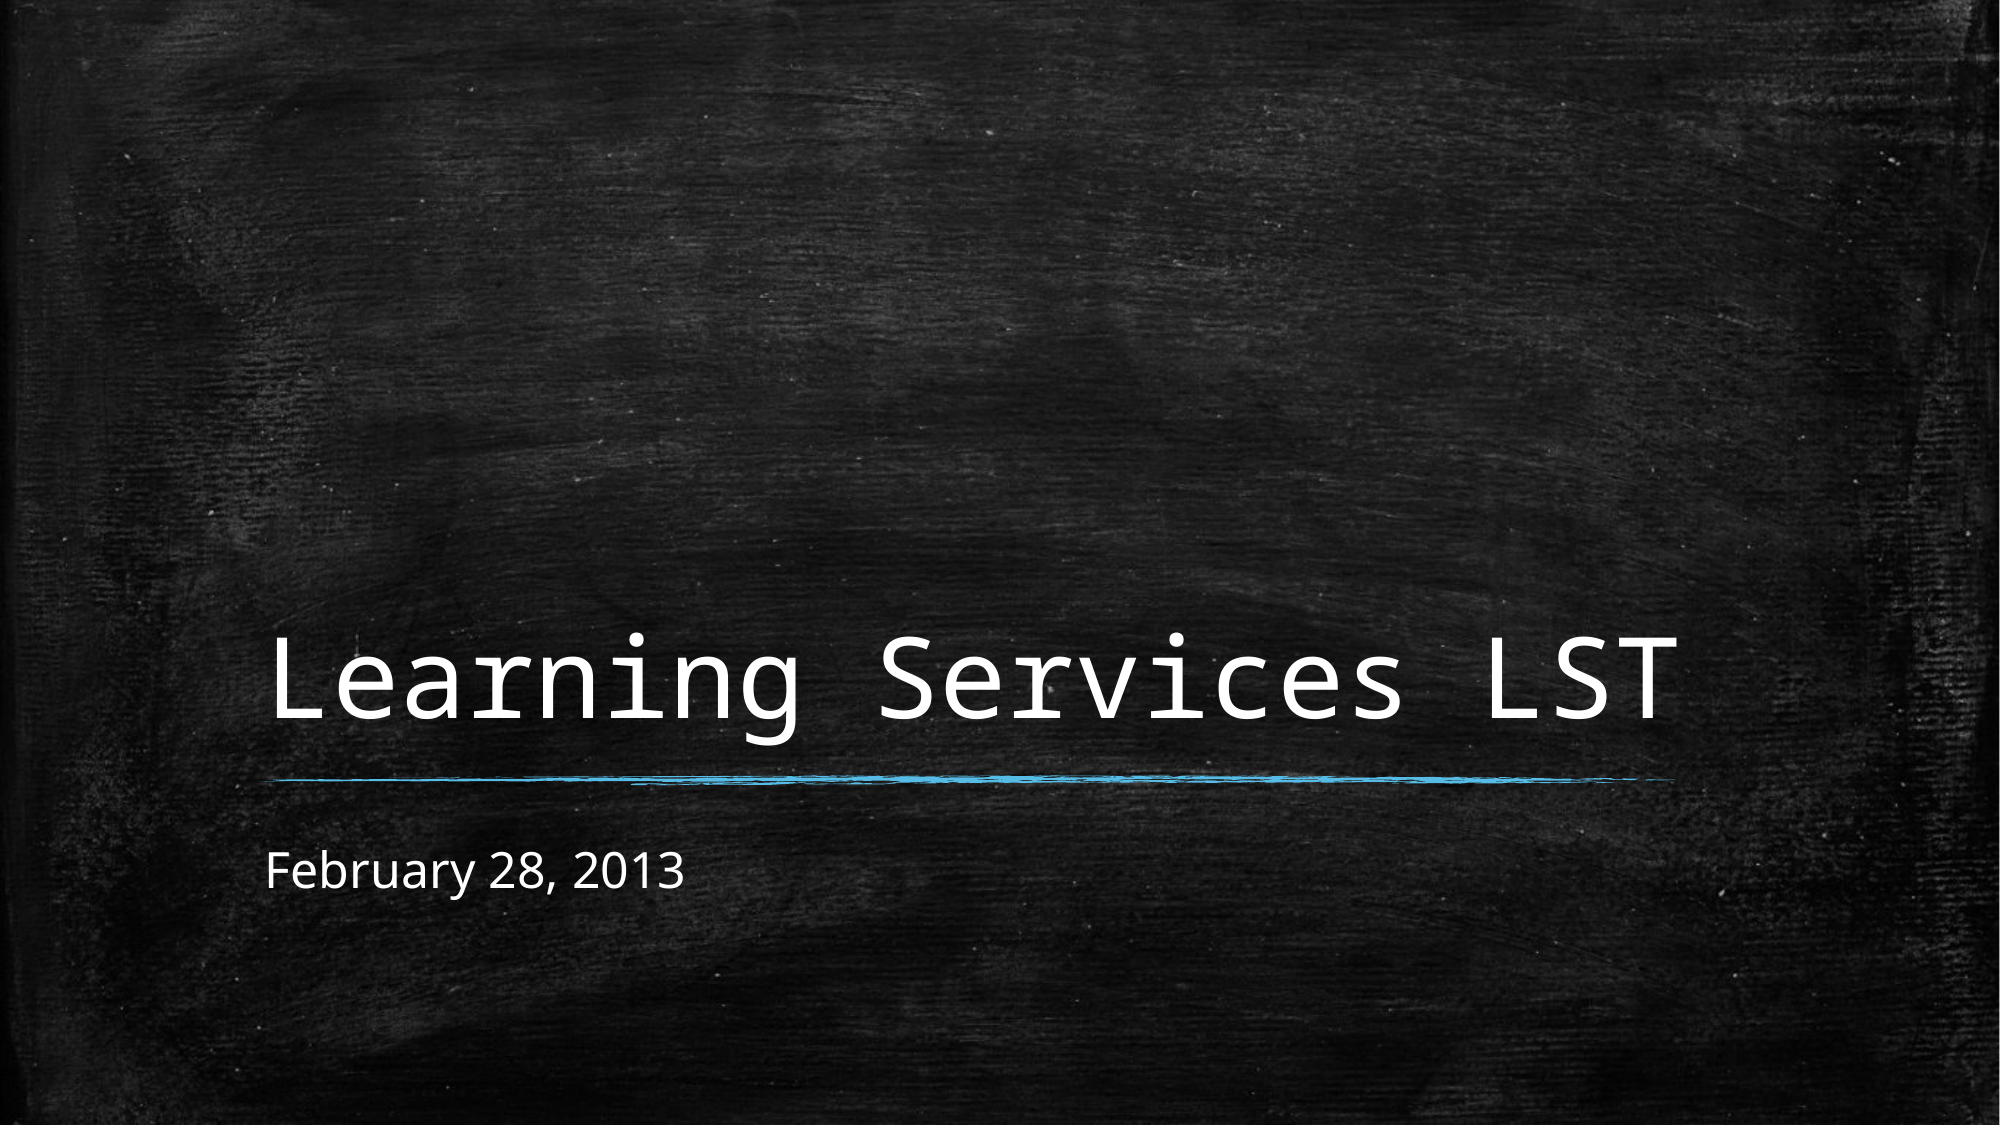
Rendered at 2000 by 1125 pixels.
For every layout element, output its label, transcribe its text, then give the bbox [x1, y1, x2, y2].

subtitle February 28, 2013 [249, 837, 1750, 1013]
title Learning Services LST [249, 312, 1750, 750]
